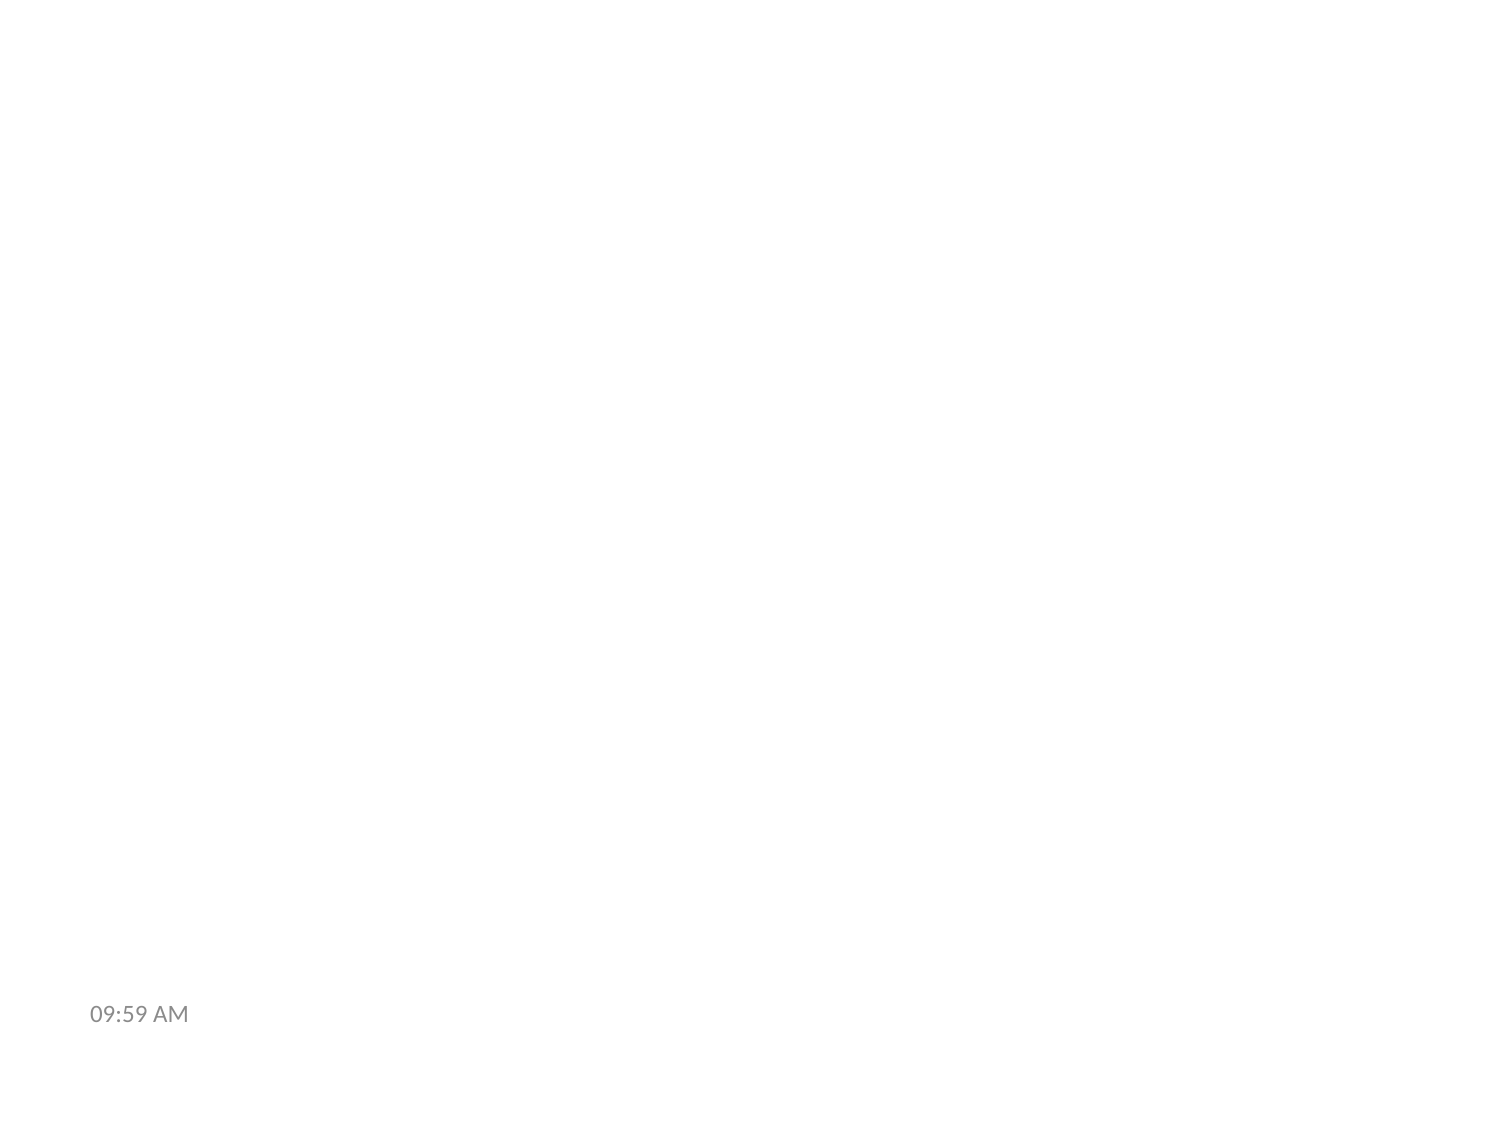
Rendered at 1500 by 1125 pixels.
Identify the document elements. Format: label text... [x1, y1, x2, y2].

text_box 3:35 PM [75, 982, 425, 1043]
